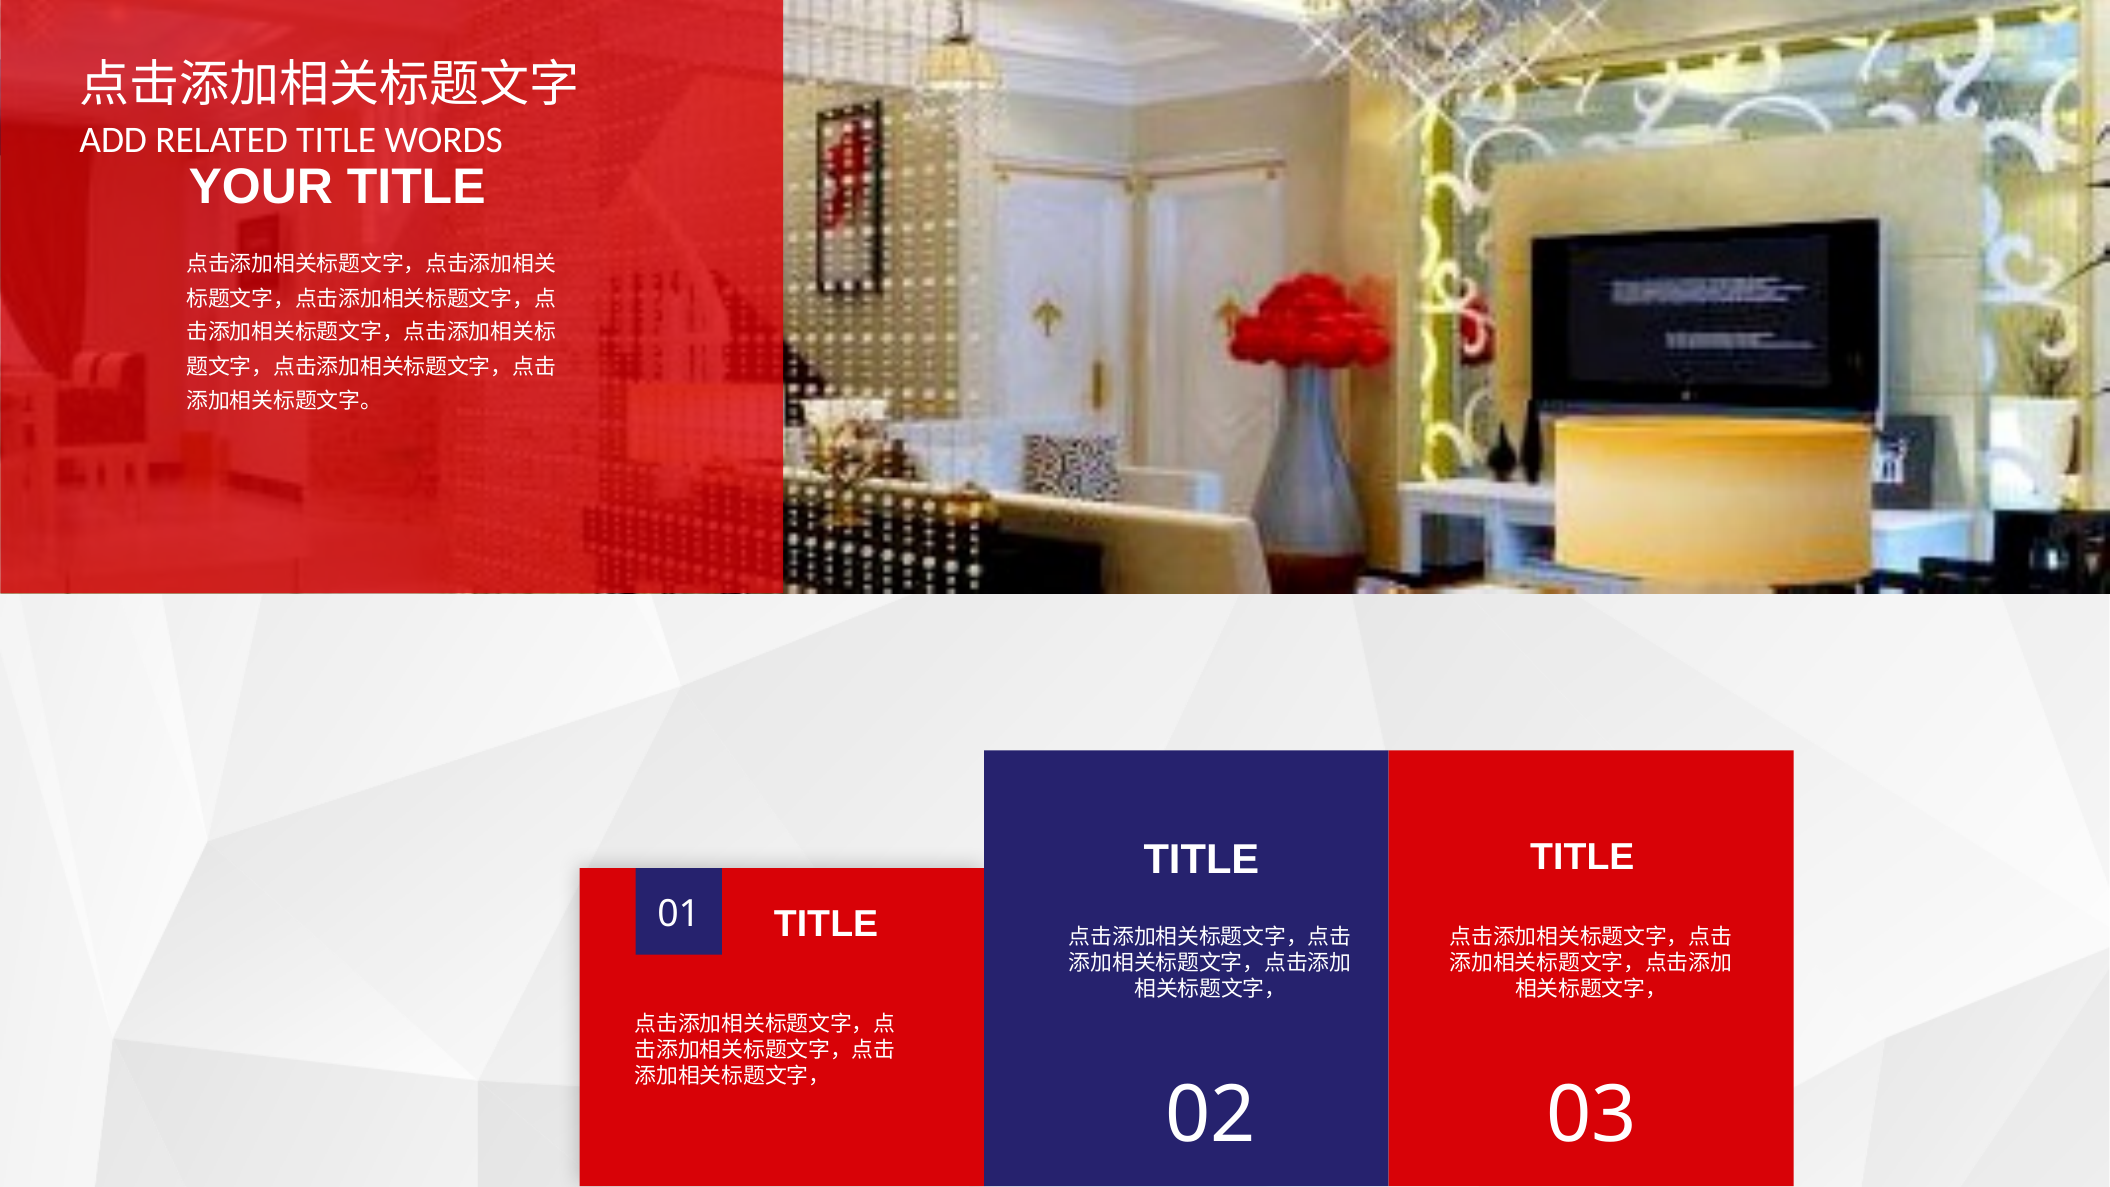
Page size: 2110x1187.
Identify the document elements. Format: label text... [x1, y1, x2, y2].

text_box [1048, 824, 1373, 1166]
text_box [619, 868, 926, 1097]
text_box [984, 750, 1388, 1187]
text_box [1429, 824, 1753, 1166]
text_box [1388, 750, 1794, 1187]
text_box [579, 867, 984, 1187]
text_box [784, 0, 2110, 594]
text_box [0, 0, 784, 594]
text_box 点击添加相关标题文字，点击添加相关标题文字，点击添加相关标题文字，点击添加相关标题文字，点击添加相关标题文字，点击添加相关标题文字，点击添加相关标题文字。 [171, 234, 580, 420]
picture [0, 594, 2110, 1187]
text_box ADD RELATED TITLE WORDS [63, 107, 520, 169]
text_box YOUR TITLE [173, 169, 501, 221]
text_box 点击添加相关标题文字 [63, 43, 596, 120]
